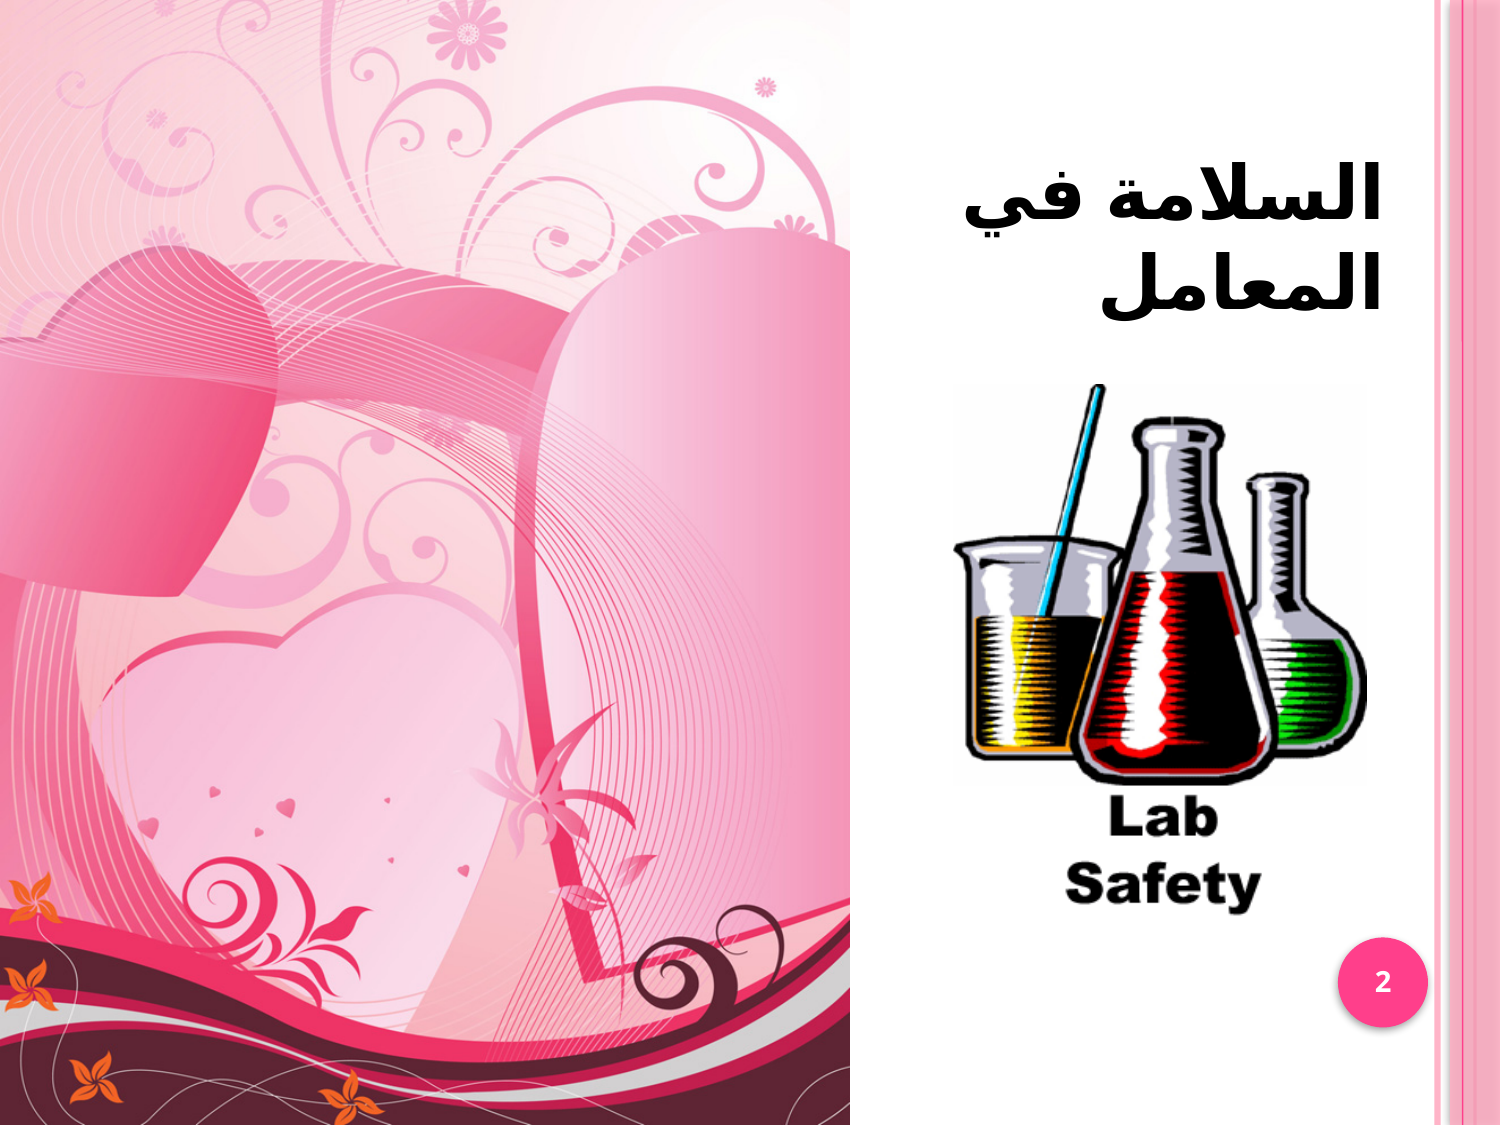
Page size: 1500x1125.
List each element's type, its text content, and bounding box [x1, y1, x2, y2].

slide_number 2 [1333, 940, 1434, 1027]
text_box السلامة في المعامل [857, 137, 1400, 333]
picture [0, 0, 851, 1125]
picture [953, 383, 1367, 926]
